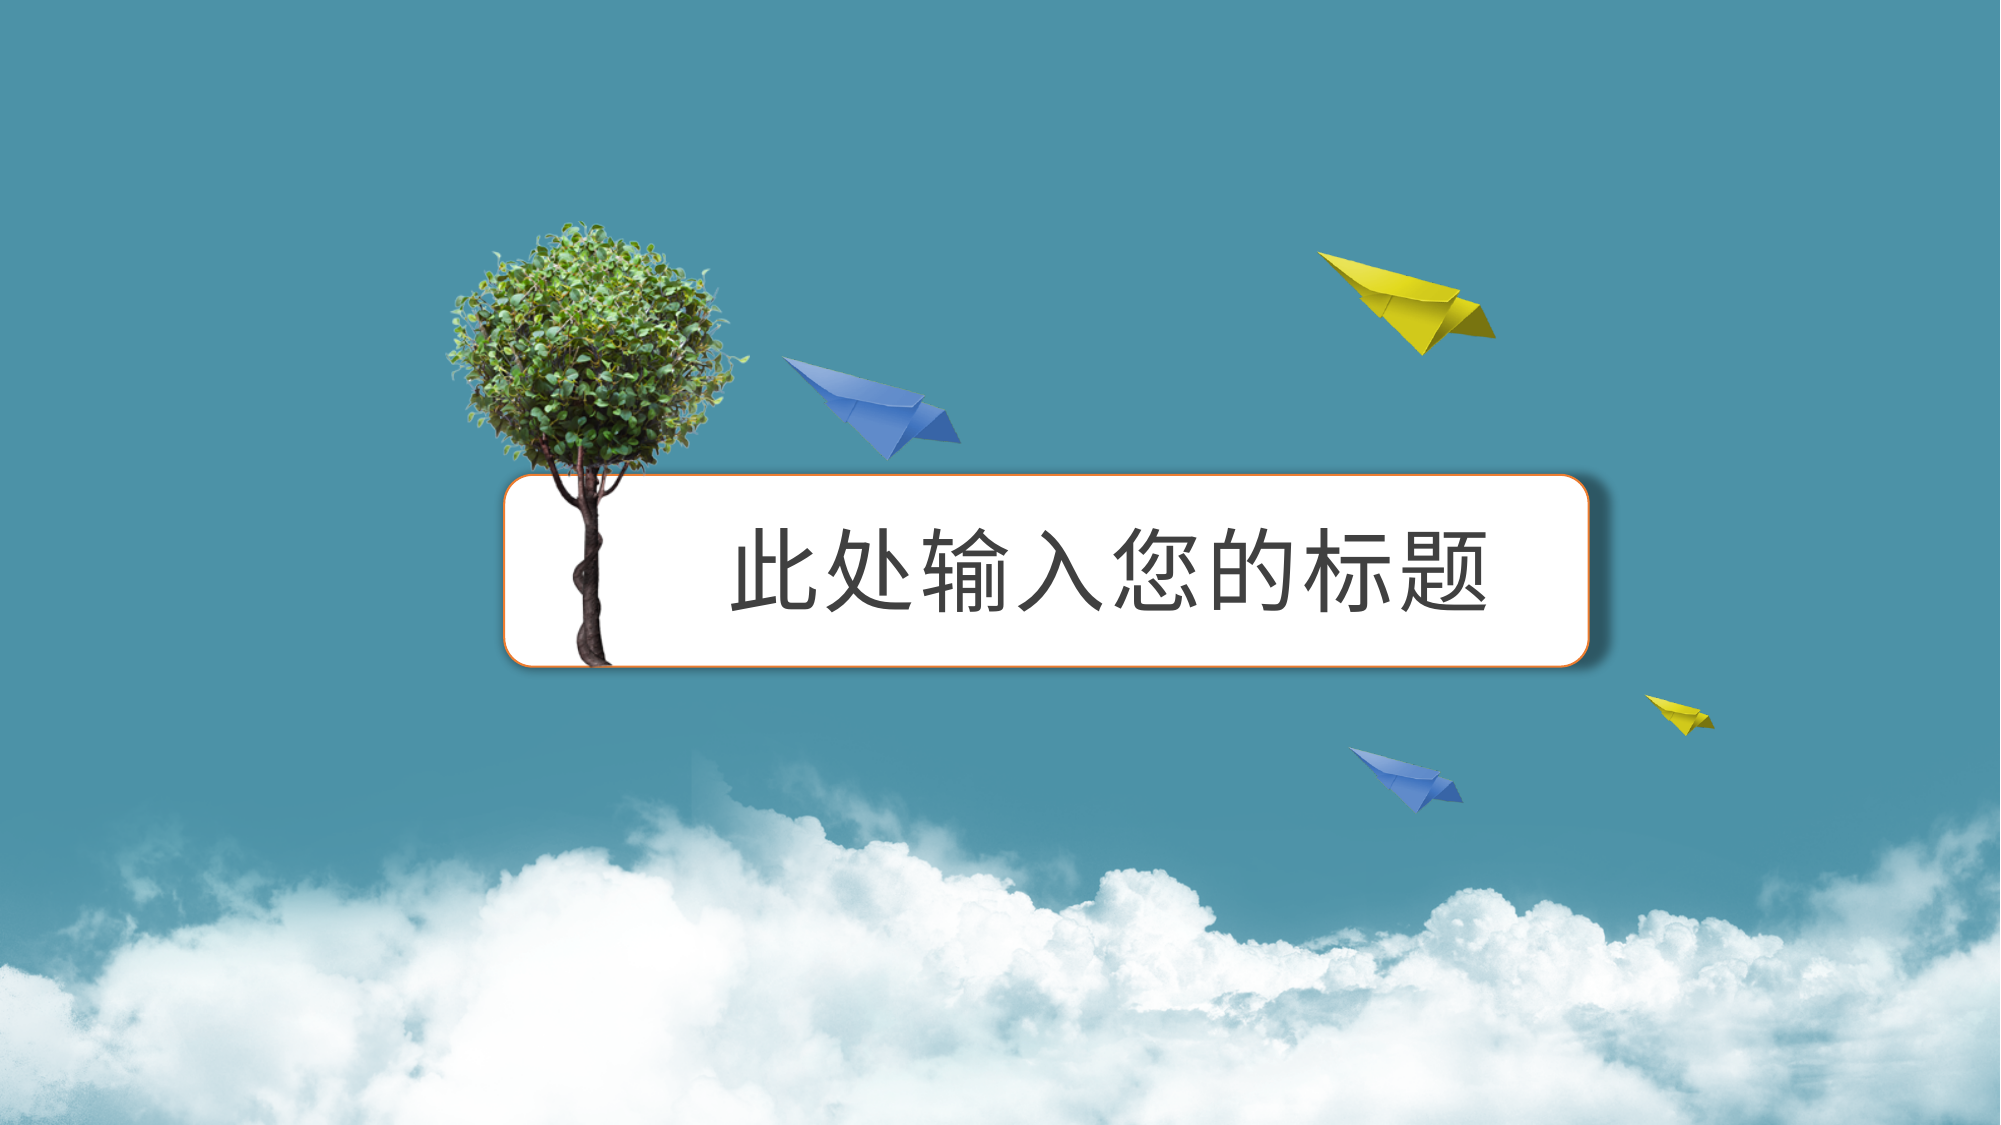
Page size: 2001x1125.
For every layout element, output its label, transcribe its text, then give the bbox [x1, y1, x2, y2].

picture [0, 221, 2000, 1125]
text_box 此处输入您的标题 [750, 468, 781, 668]
